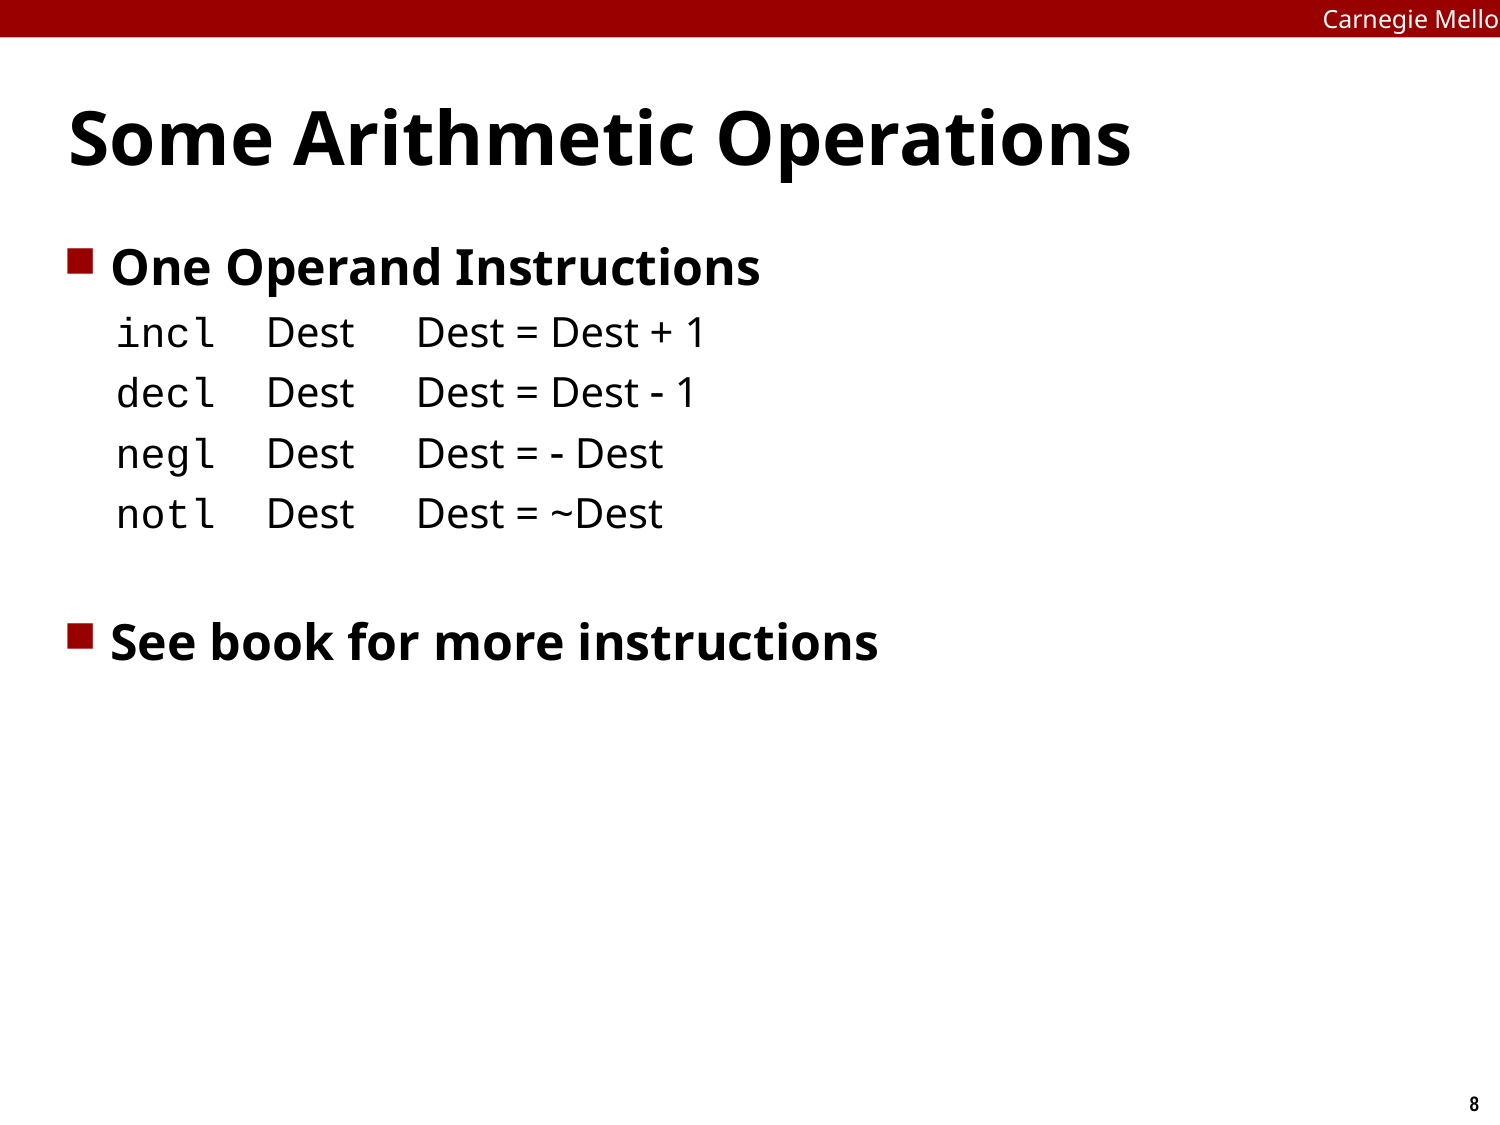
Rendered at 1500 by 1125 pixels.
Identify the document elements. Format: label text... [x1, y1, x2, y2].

text_box Carnegie Mellon [1322, 3, 1500, 33]
text_box [0, 0, 1500, 38]
list One Operand Instructions incl Dest Dest = Dest + 1 decl Dest Dest = Dest  1 negl Dest Dest =  Dest notl Dest Dest = ~Dest See book for more instructions [62, 228, 1438, 1122]
title Some Arithmetic Operations [62, 41, 1438, 228]
